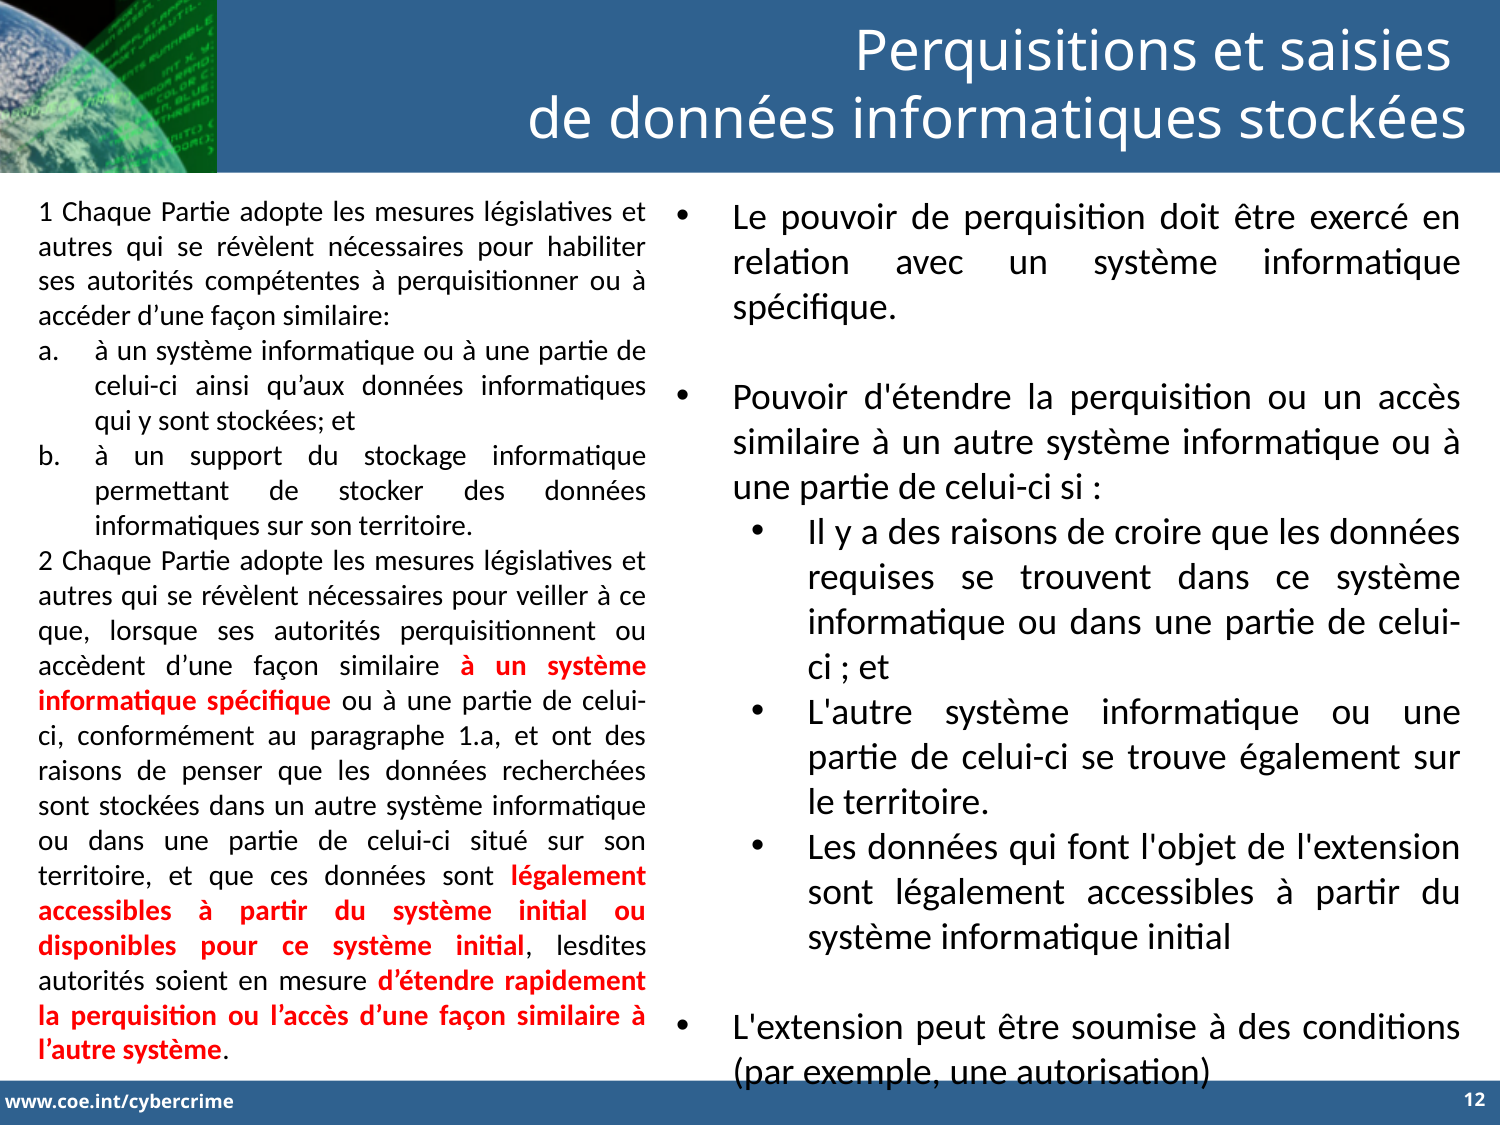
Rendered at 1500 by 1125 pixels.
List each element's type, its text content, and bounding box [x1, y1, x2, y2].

text_box Le pouvoir de perquisition doit être exercé en relation avec un système informatique spécifique. Pouvoir d'étendre la perquisition ou un accès similaire à un autre système informatique ou à une partie de celui-ci si : Il y a des raisons de croire que les données requises se trouvent dans ce système informatique ou dans une partie de celui-ci ; et L'autre système informatique ou une partie de celui-ci se trouve également sur le territoire. Les données qui font l'objet de l'extension sont légalement accessibles à partir du système informatique initial L'extension peut être soumise à des conditions (par exemple, une autorisation) [661, 184, 1477, 1100]
text_box Perquisitions et saisies de données informatiques stockées [230, 7, 1483, 157]
text_box 1 Chaque Partie adopte les mesures législatives et autres qui se révèlent nécessaires pour habiliter ses autorités compétentes à perquisitionner ou à accéder d’une façon similaire: à un système informatique ou à une partie de celui-ci ainsi qu’aux données informatiques qui y sont stockées; et à un support du stockage informatique permettant de stocker des données informatiques sur son territoire. 2 Chaque Partie adopte les mesures législatives et autres qui se révèlent nécessaires pour veiller à ce que, lorsque ses autorités perquisitionnent ou accèdent d’une façon similaire à un système informatique spécifique ou à une partie de celui-ci, conformément au paragraphe 1.a, et ont des raisons de penser que les données recherchées sont stockées dans un autre système informatique ou dans une partie de celui-ci situé sur son territoire, et que ces données sont légalement accessibles à partir du système initial ou disponibles pour ce système initial, lesdites autorités soient en mesure d’étendre rapidement la perquisition ou l’accès d’une façon similaire à l’autre système. [23, 184, 662, 1074]
picture [0, 0, 217, 173]
